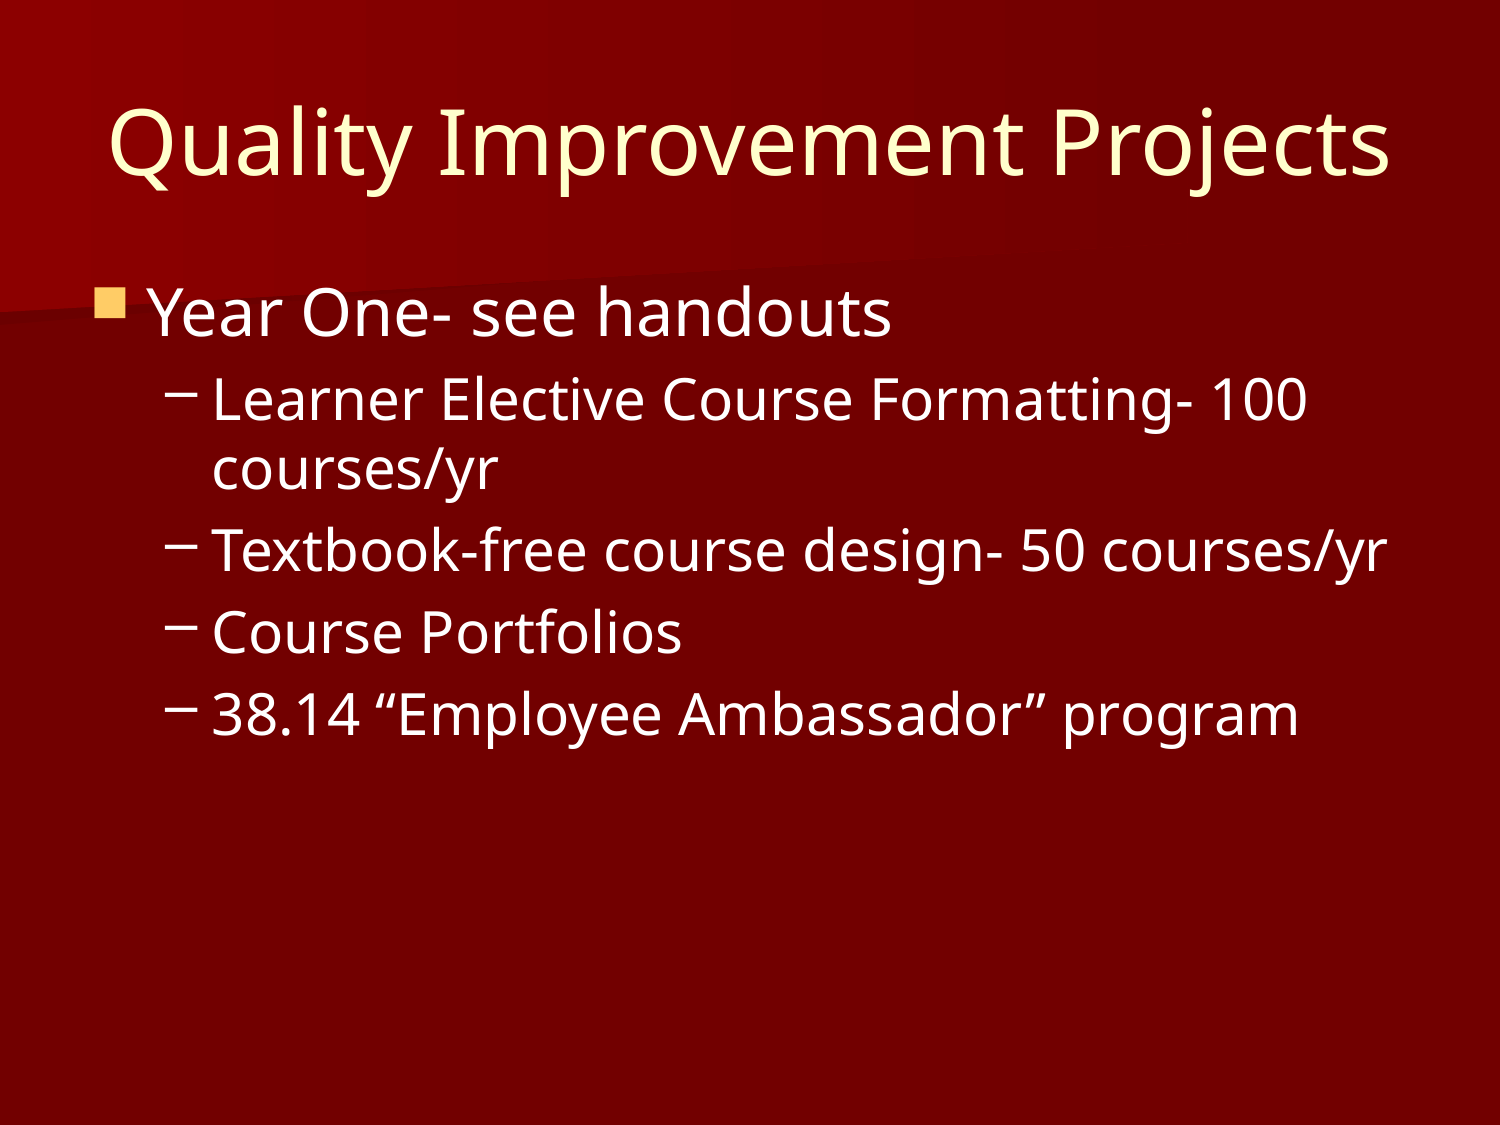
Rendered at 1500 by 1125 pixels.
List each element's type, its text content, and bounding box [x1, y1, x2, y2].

title Quality Improvement Projects [75, 45, 1425, 233]
list Year One- see handouts Learner Elective Course Formatting- 100 courses/yr Textbook-free course design- 50 courses/yr Course Portfolios 38.14 “Employee Ambassador” program [75, 262, 1425, 1000]
